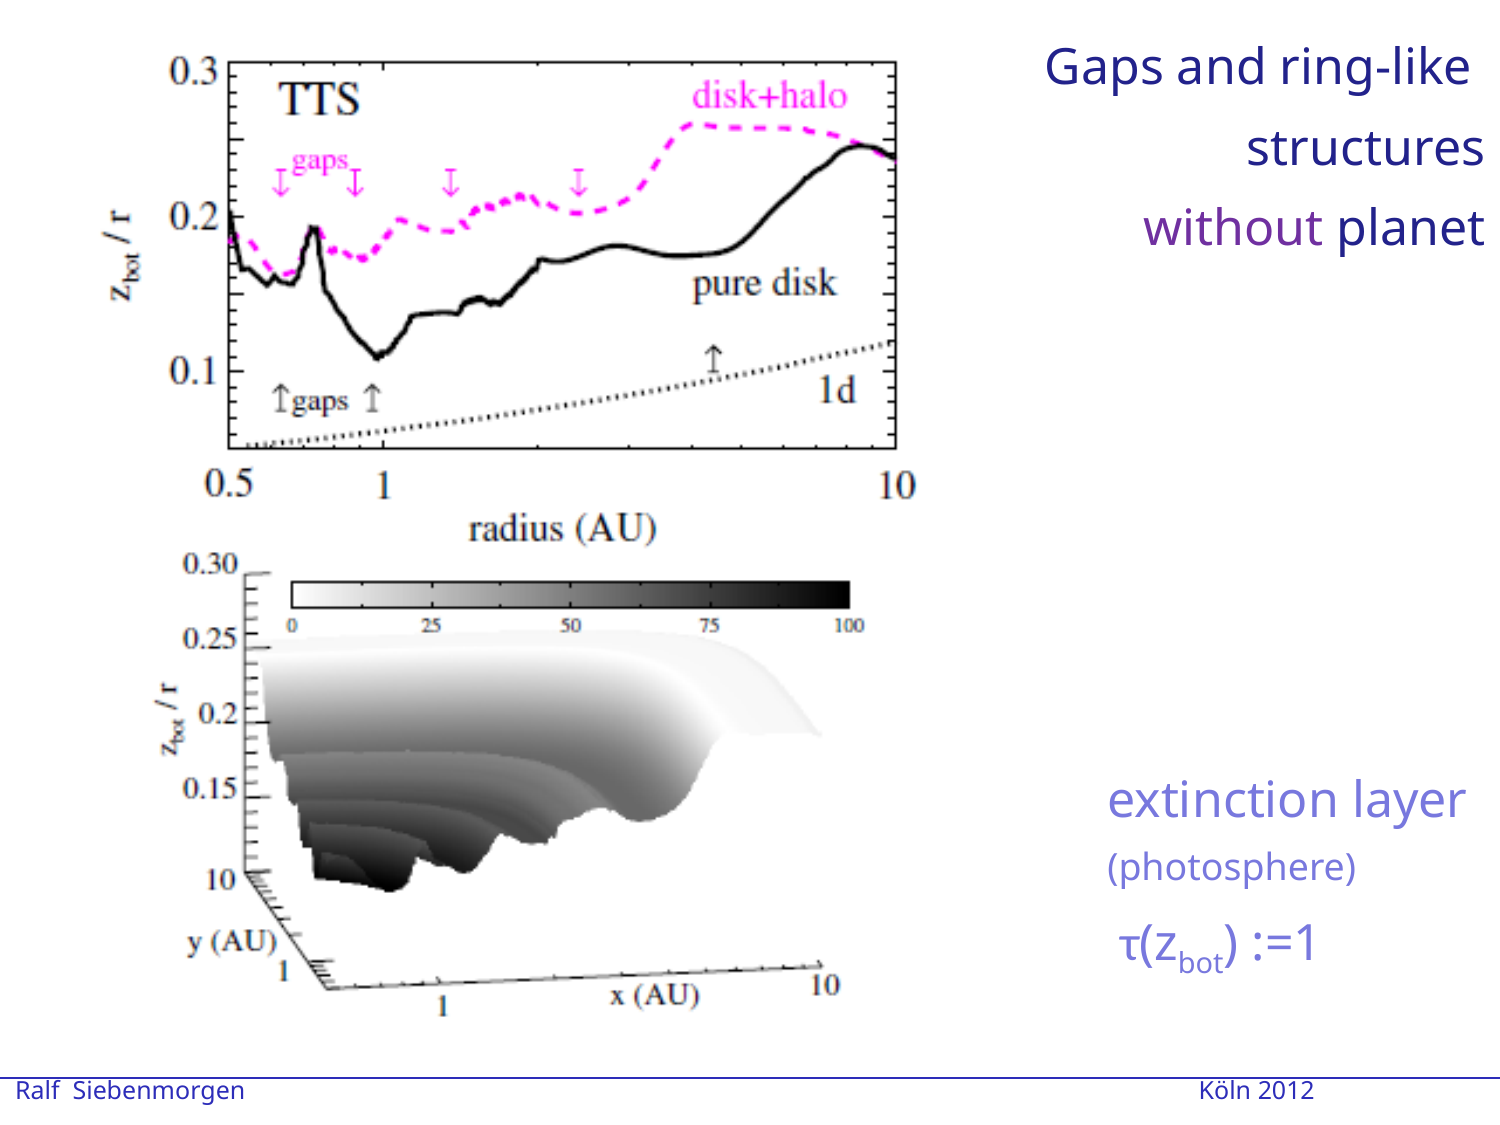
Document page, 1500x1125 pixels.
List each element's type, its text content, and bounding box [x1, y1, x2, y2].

picture [40, 36, 963, 1024]
text_box extinction layer (photosphere) τ(zbot) :=1 [1092, 739, 1500, 987]
text_box Gaps and ring-like structures without planet [785, 7, 1500, 344]
